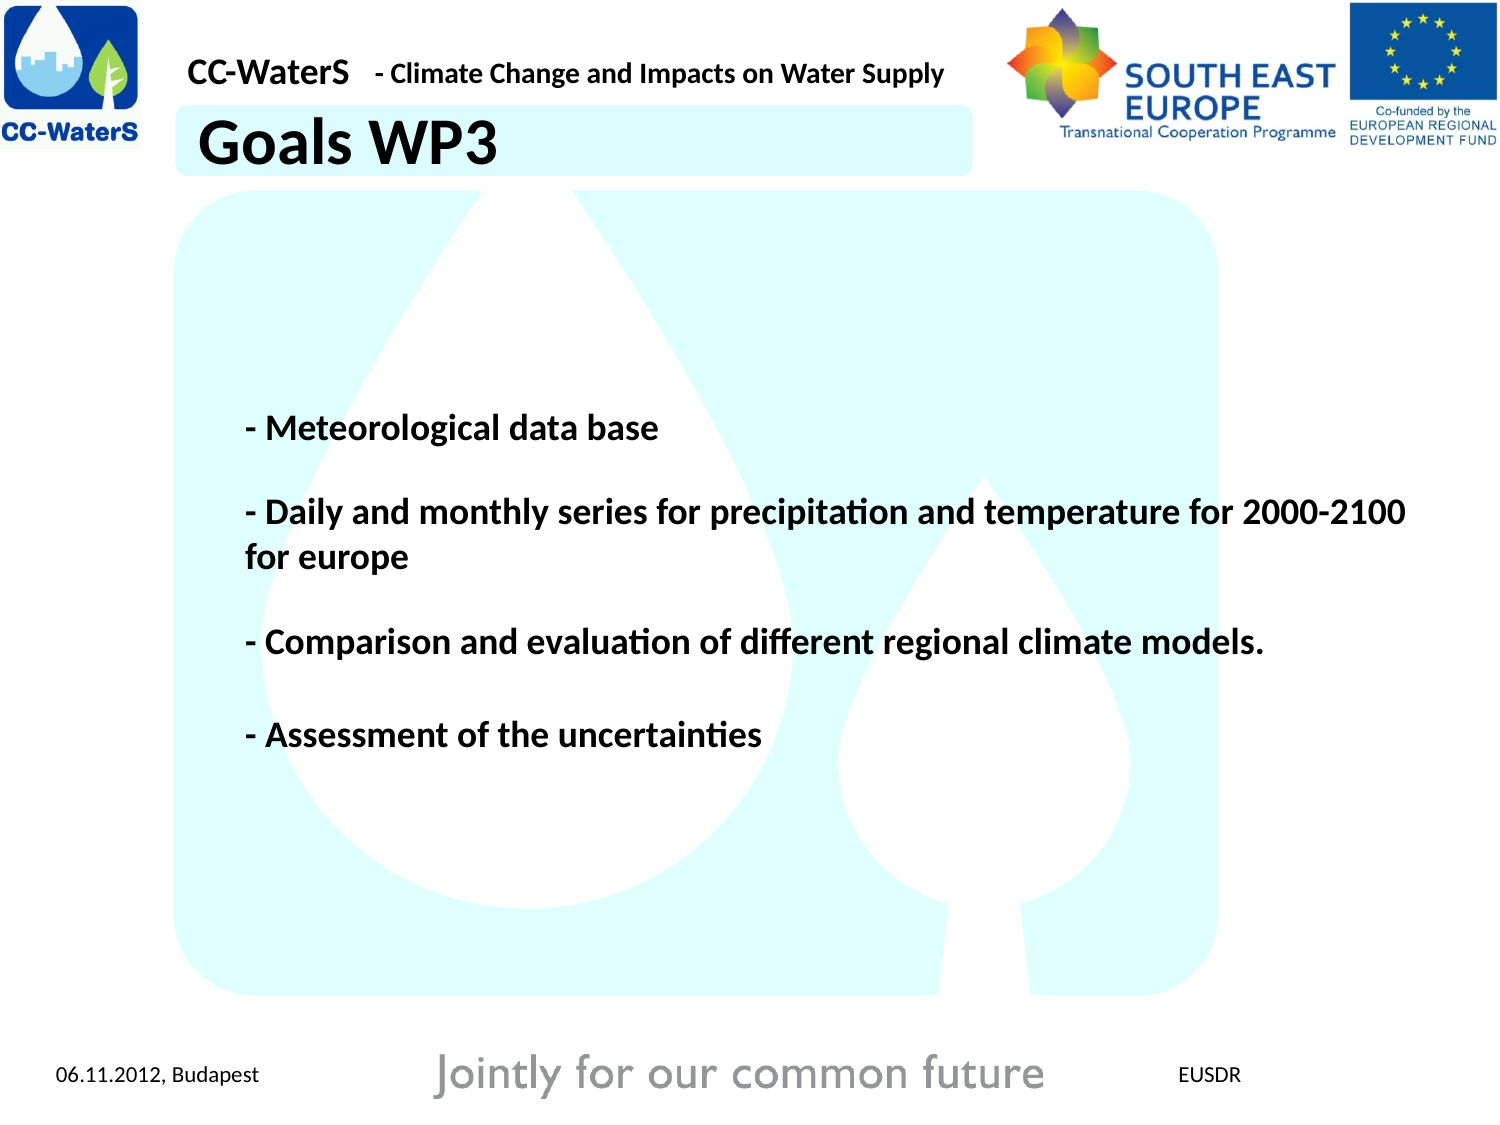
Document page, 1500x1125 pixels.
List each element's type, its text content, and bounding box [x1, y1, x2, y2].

text_box - Comparison and evaluation of different regional climate models. [230, 610, 1424, 670]
text_box - Daily and monthly series for precipitation and temperature for 2000-2100 for europe [230, 479, 1424, 585]
picture [0, 0, 141, 149]
text_box - Meteorological data base [230, 395, 1424, 455]
text_box - Assessment of the uncertainties [230, 702, 1424, 763]
picture [1007, 8, 1336, 141]
picture [433, 1054, 1043, 1099]
text_box Goals WP3 [184, 90, 514, 185]
picture [1347, 0, 1500, 148]
